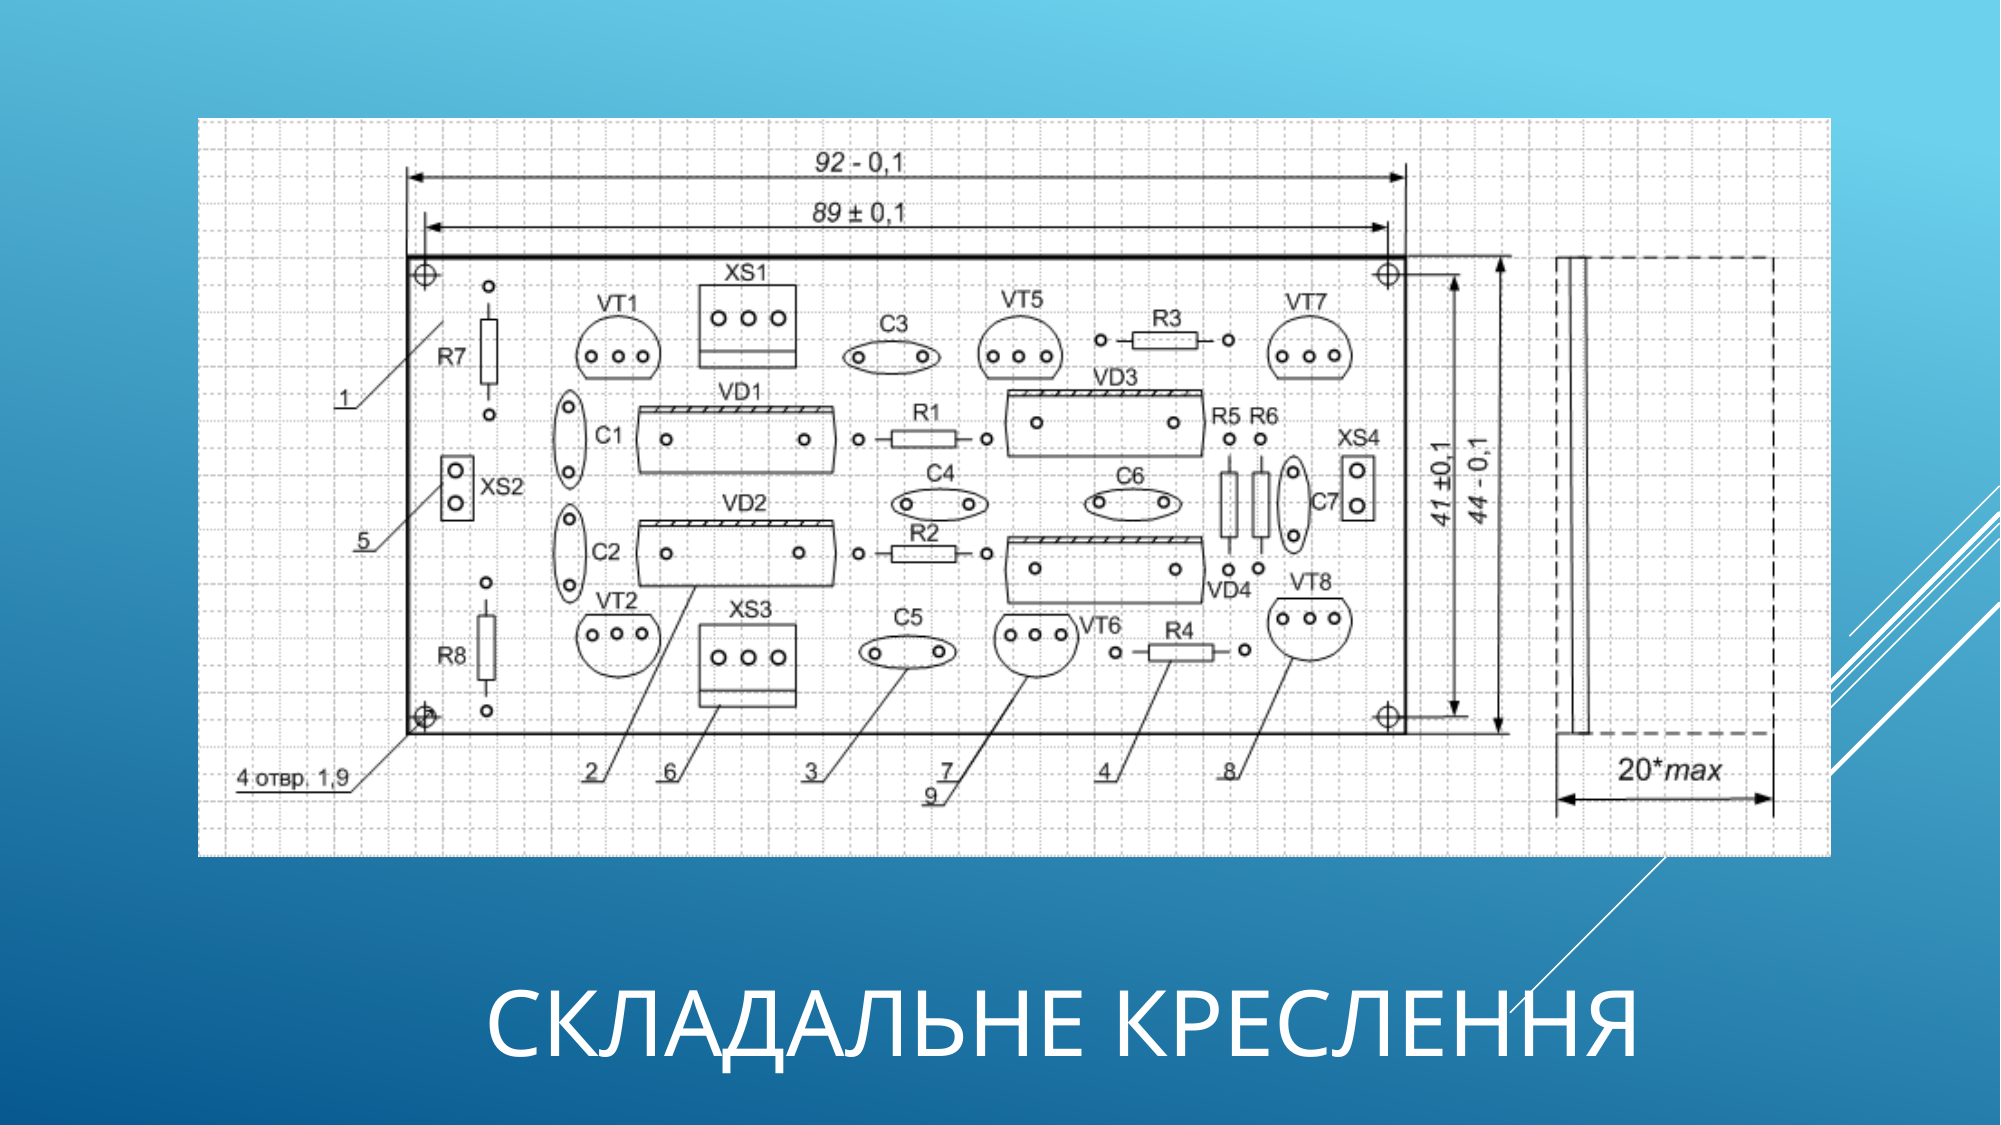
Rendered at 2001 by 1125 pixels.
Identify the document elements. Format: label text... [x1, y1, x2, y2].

picture [198, 118, 1831, 857]
title Складальне креслення [469, 914, 1932, 1125]
